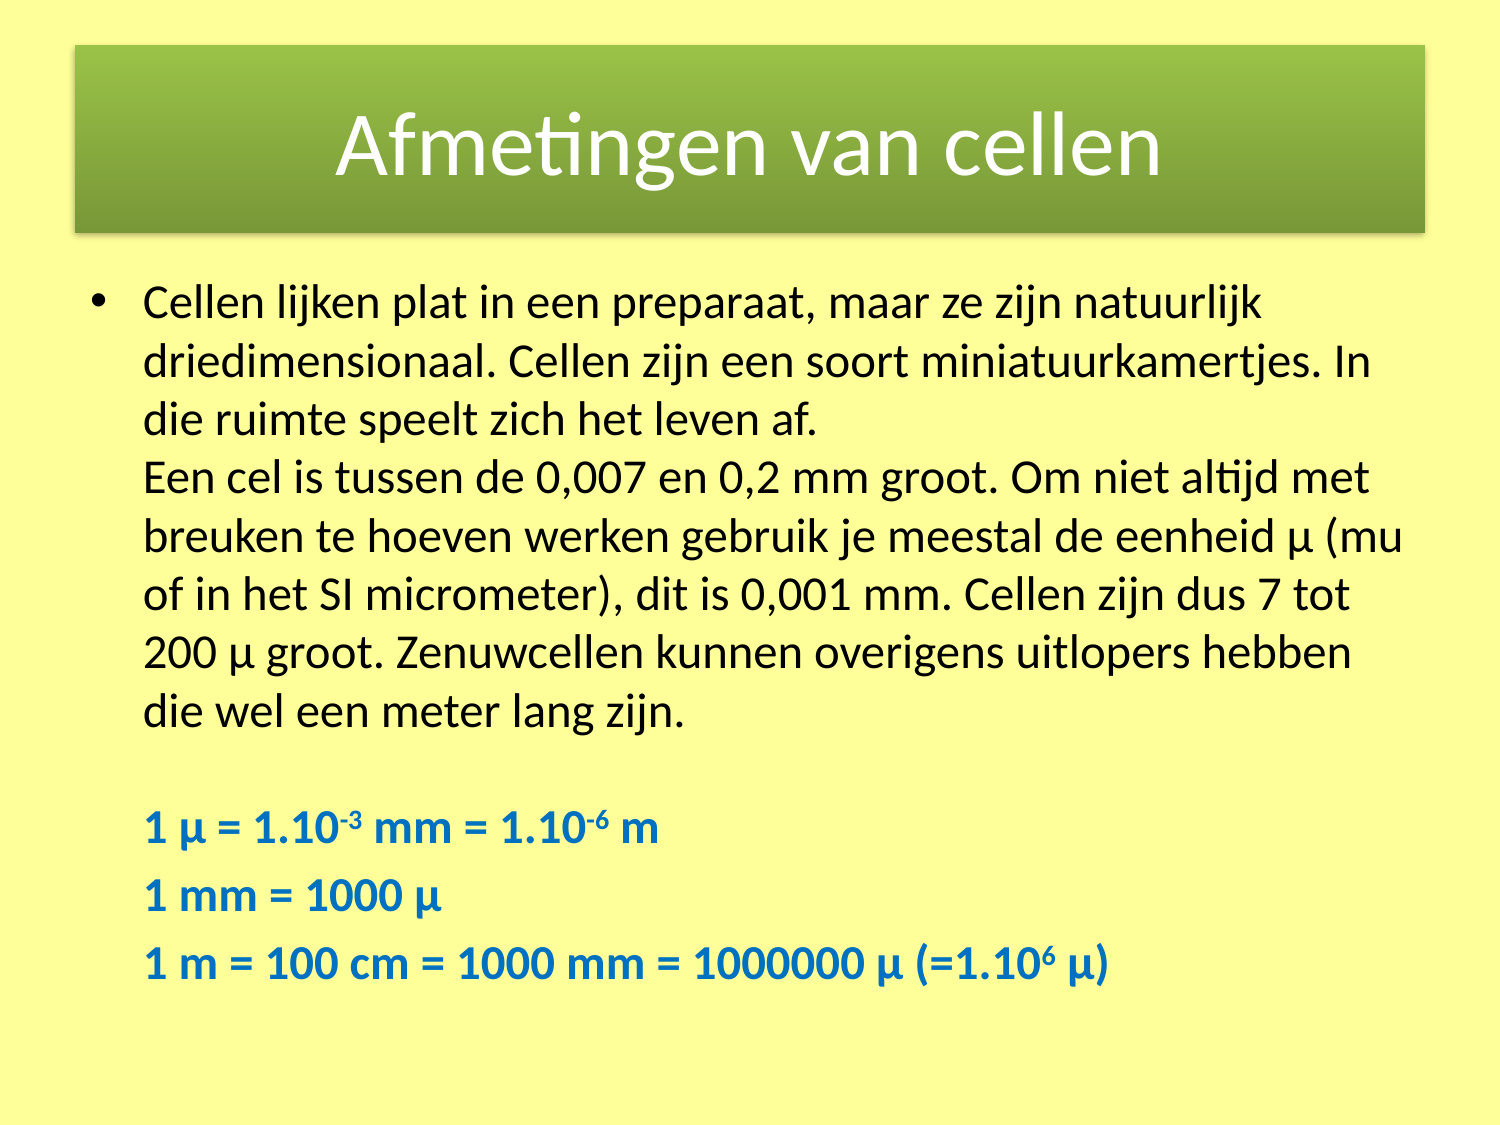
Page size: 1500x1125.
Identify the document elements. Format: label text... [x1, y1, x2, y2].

list Cellen lijken plat in een preparaat, maar ze zijn natuurlijk driedimensionaal. Cellen zijn een soort miniatuurkamertjes. In die ruimte speelt zich het leven af. Een cel is tussen de 0,007 en 0,2 mm groot. Om niet altijd met breuken te hoeven werken gebruik je meestal de eenheid µ (mu of in het SI micrometer), dit is 0,001 mm. Cellen zijn dus 7 tot 200 µ groot. Zenuwcellen kunnen overigens uitlopers hebben die wel een meter lang zijn. 1 µ = 1.10-3 mm = 1.10-6 m 1 mm = 1000 µ 1 m = 100 cm = 1000 mm = 1000000 µ (=1.106 µ) [75, 262, 1425, 1005]
title Afmetingen van cellen [75, 45, 1425, 233]
